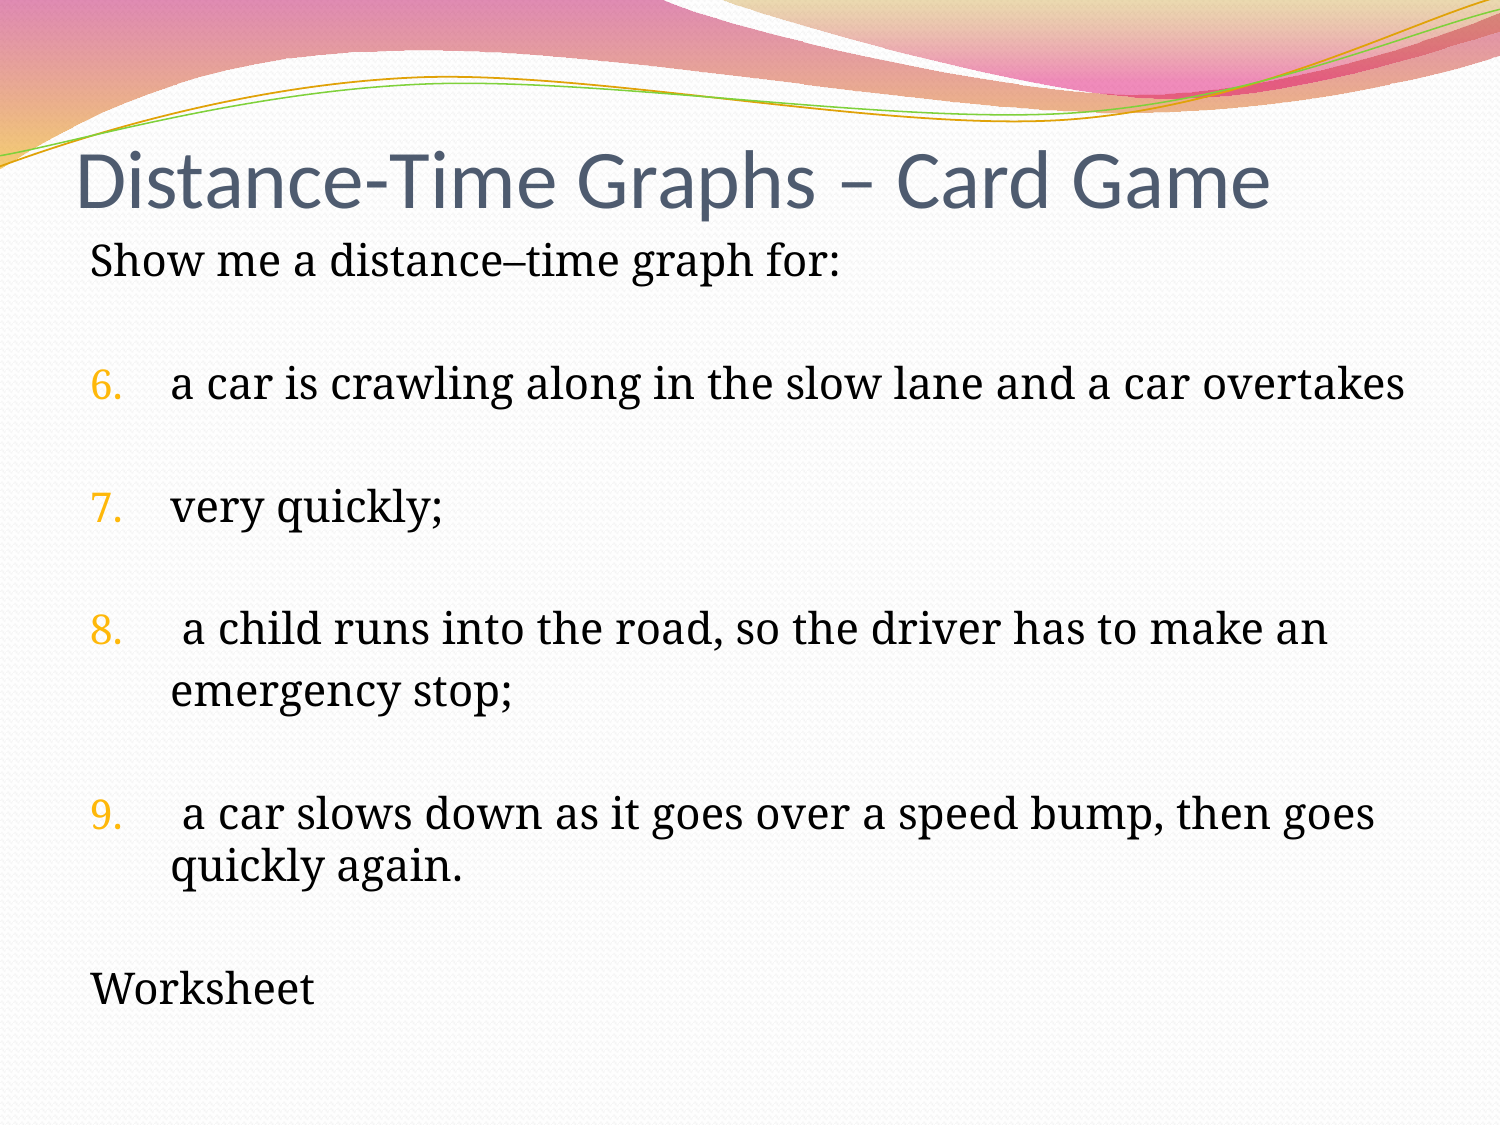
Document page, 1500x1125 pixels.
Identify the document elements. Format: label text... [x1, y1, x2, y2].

list Show me a distance–time graph for: a car is crawling along in the slow lane and a car overtakes very quickly; a child runs into the road, so the driver has to make an emergency stop; a car slows down as it goes over a speed bump, then goes quickly again. Worksheet [75, 224, 1425, 1038]
title Distance-Time Graphs – Card Game [75, 115, 1425, 224]
